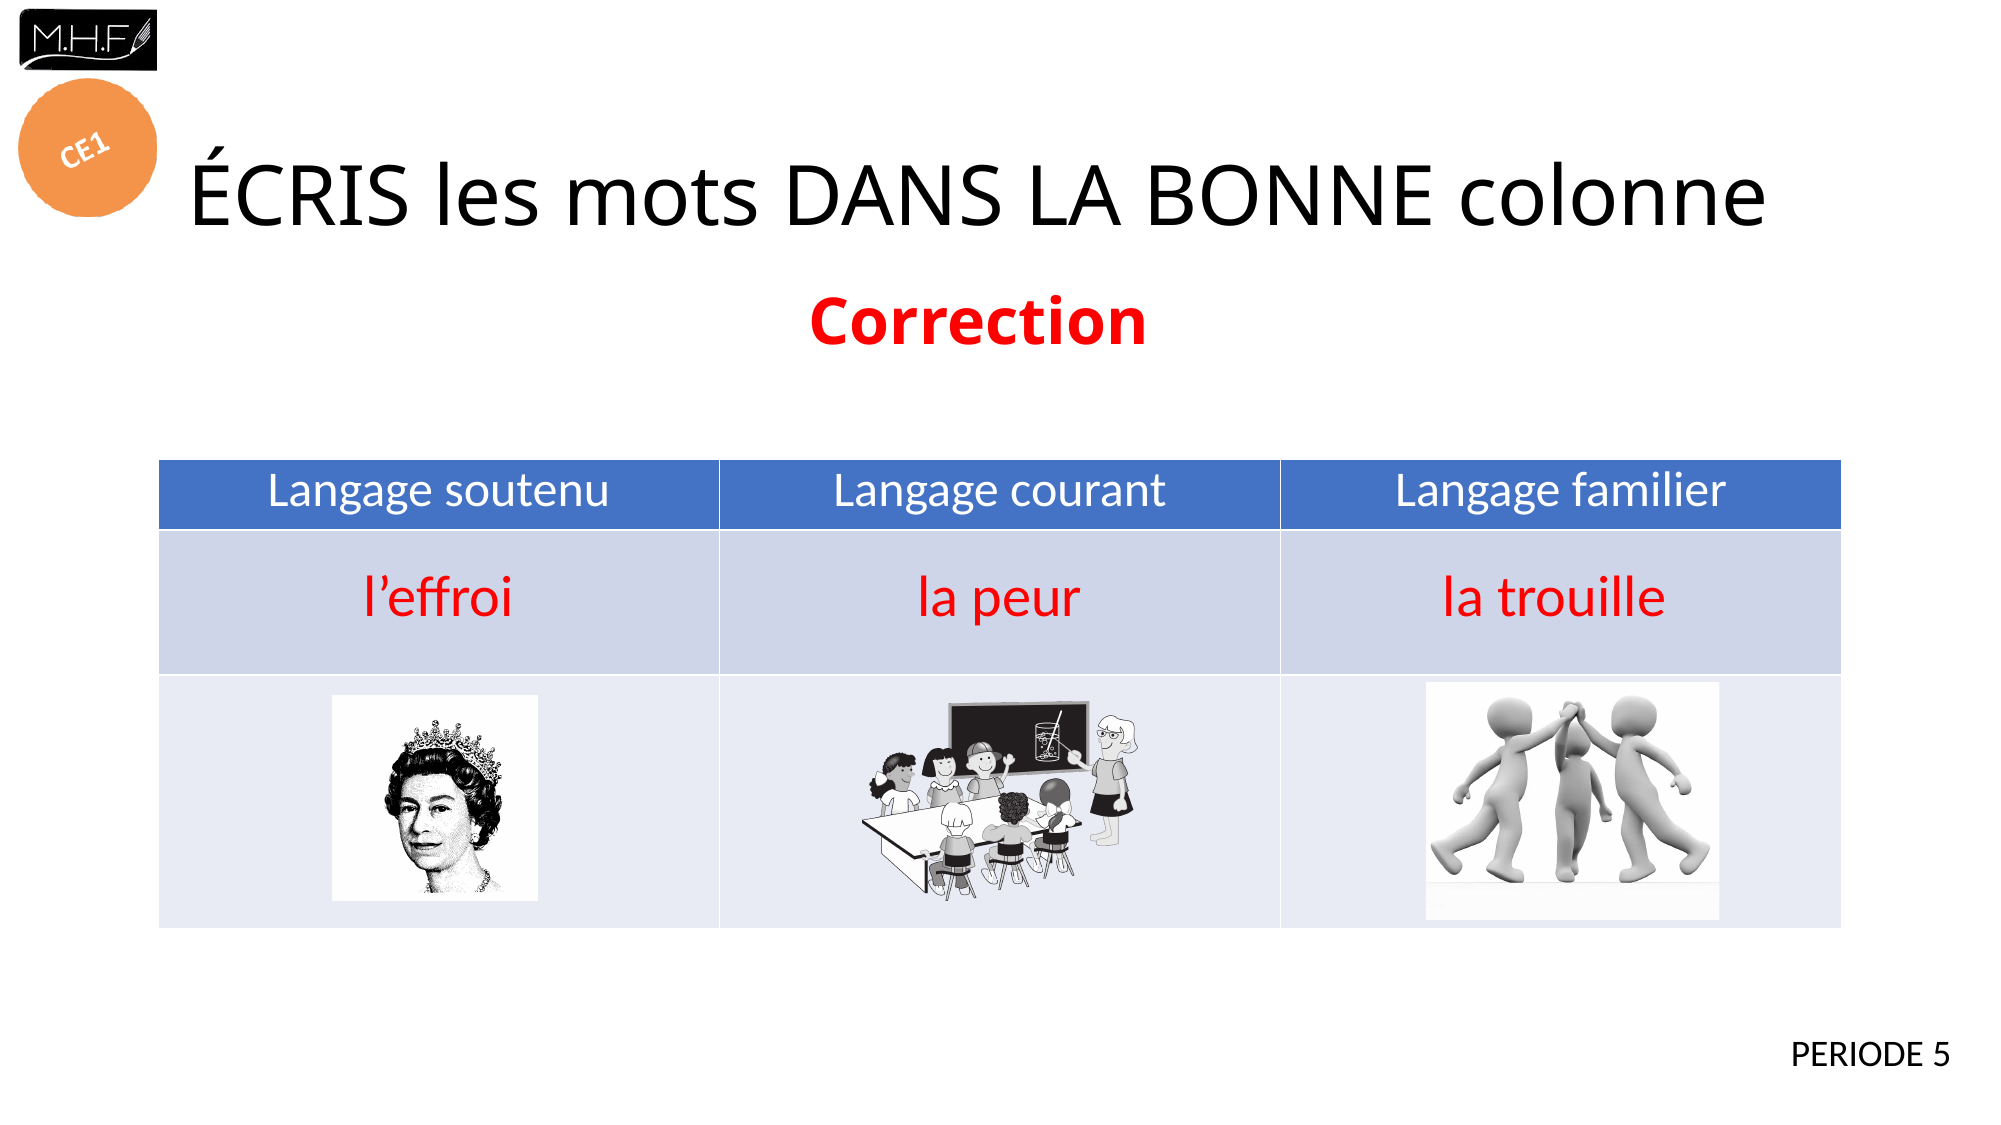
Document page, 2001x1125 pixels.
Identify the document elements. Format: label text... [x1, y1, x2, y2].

table_cell la peur [720, 531, 1280, 674]
table_cell [720, 676, 1280, 928]
picture [18, 78, 157, 218]
table_header Langage familier [1281, 460, 1841, 529]
picture [862, 701, 1138, 901]
table_cell l’effroi [159, 531, 719, 674]
picture [16, 7, 157, 74]
picture [332, 695, 538, 901]
table_cell [159, 676, 719, 928]
table_header Langage courant [720, 460, 1280, 529]
table_header Langage soutenu [159, 460, 719, 529]
table_cell la trouille [1281, 531, 1841, 674]
picture [1425, 682, 1720, 920]
title ÉCRIS les mots DANS LA BONNE colonne Correction [158, 99, 1800, 413]
text_box PERIODE 5 [1362, 1021, 1967, 1082]
table_cell [1281, 676, 1841, 928]
